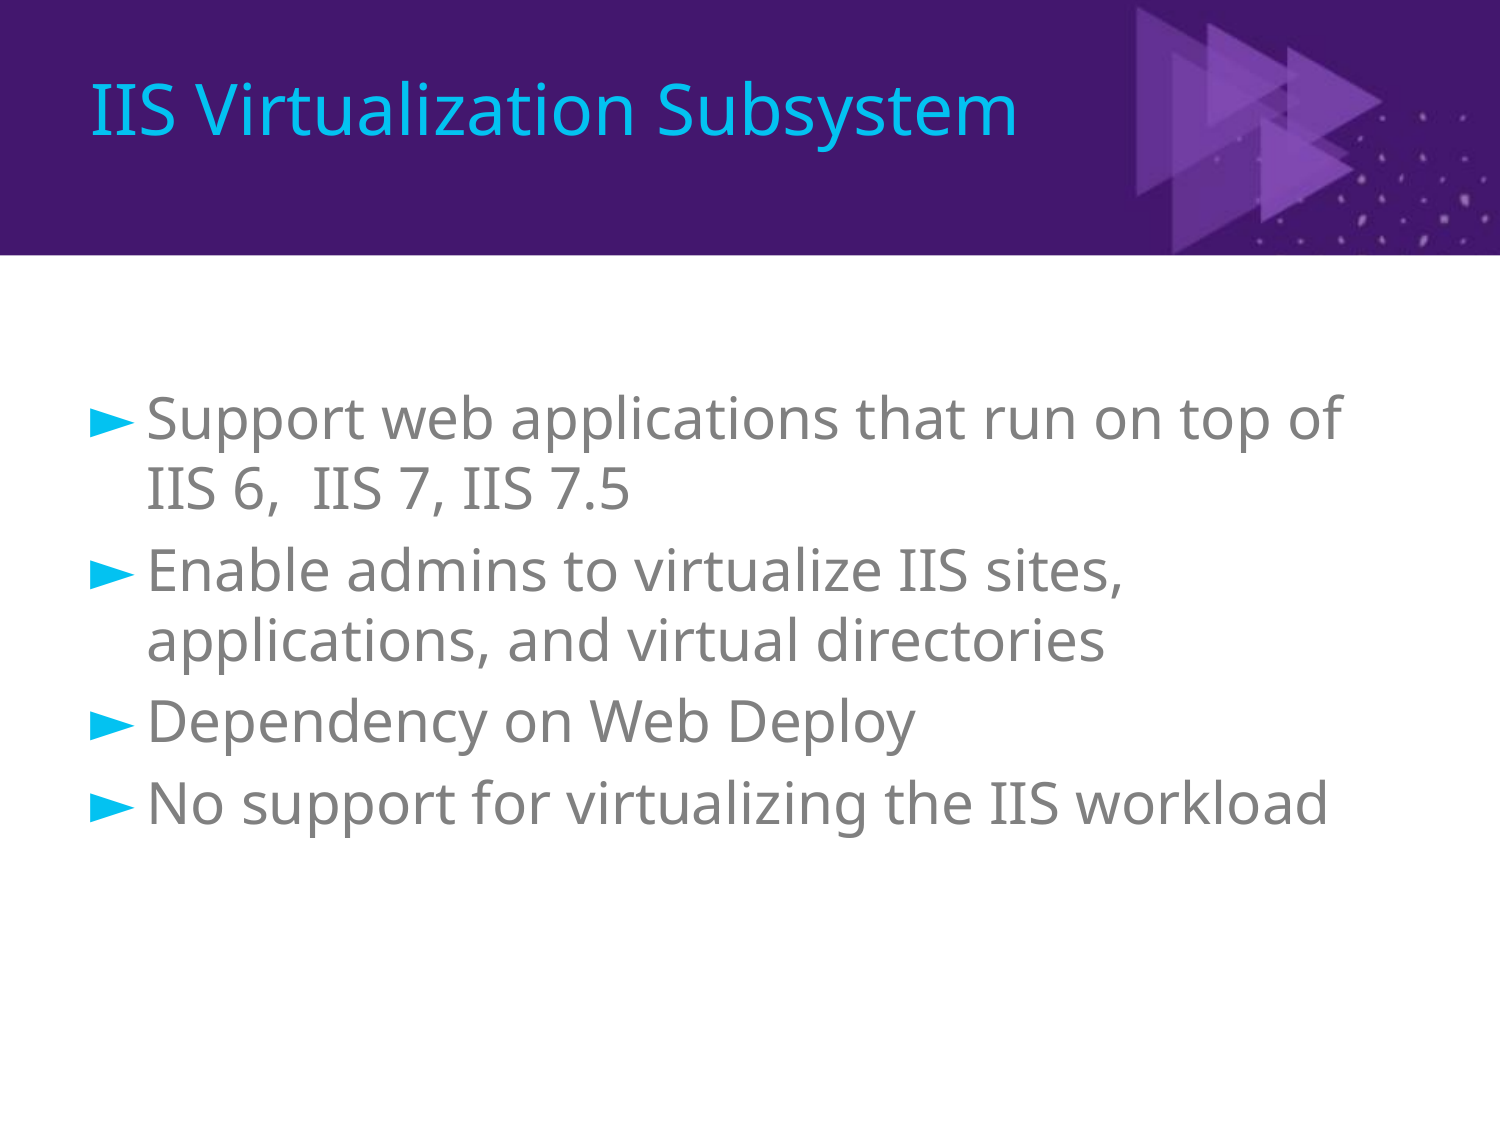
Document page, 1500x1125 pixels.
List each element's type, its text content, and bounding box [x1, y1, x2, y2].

list [75, 262, 1425, 1005]
title IIS Virtualization Subsystem [75, 56, 1425, 244]
picture [0, 0, 1500, 255]
